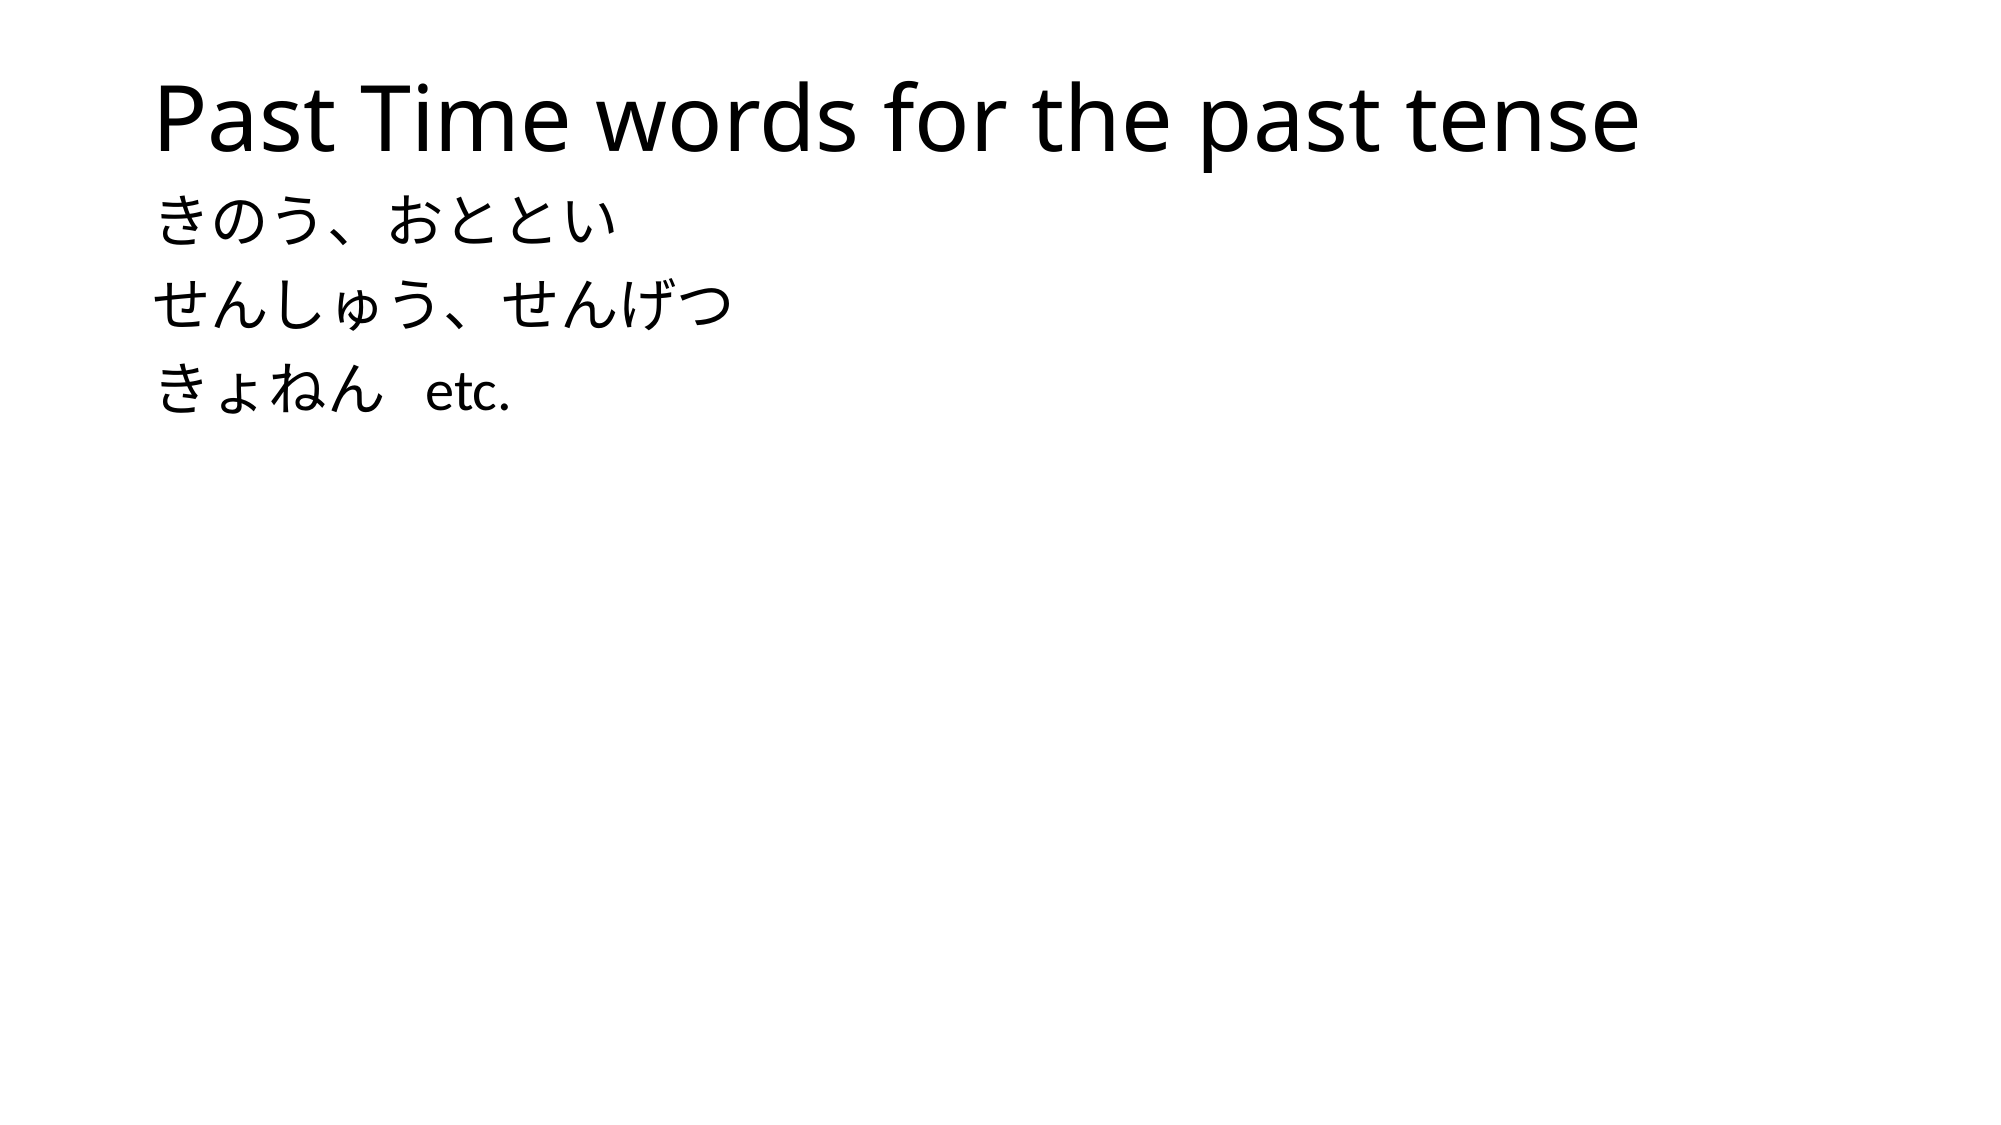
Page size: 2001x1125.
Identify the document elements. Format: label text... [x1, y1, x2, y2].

title Past Time words for the past tense [137, 59, 1863, 184]
list きのう、おととい せんしゅう、せんげつ きょねん etc. [137, 184, 1863, 1014]
